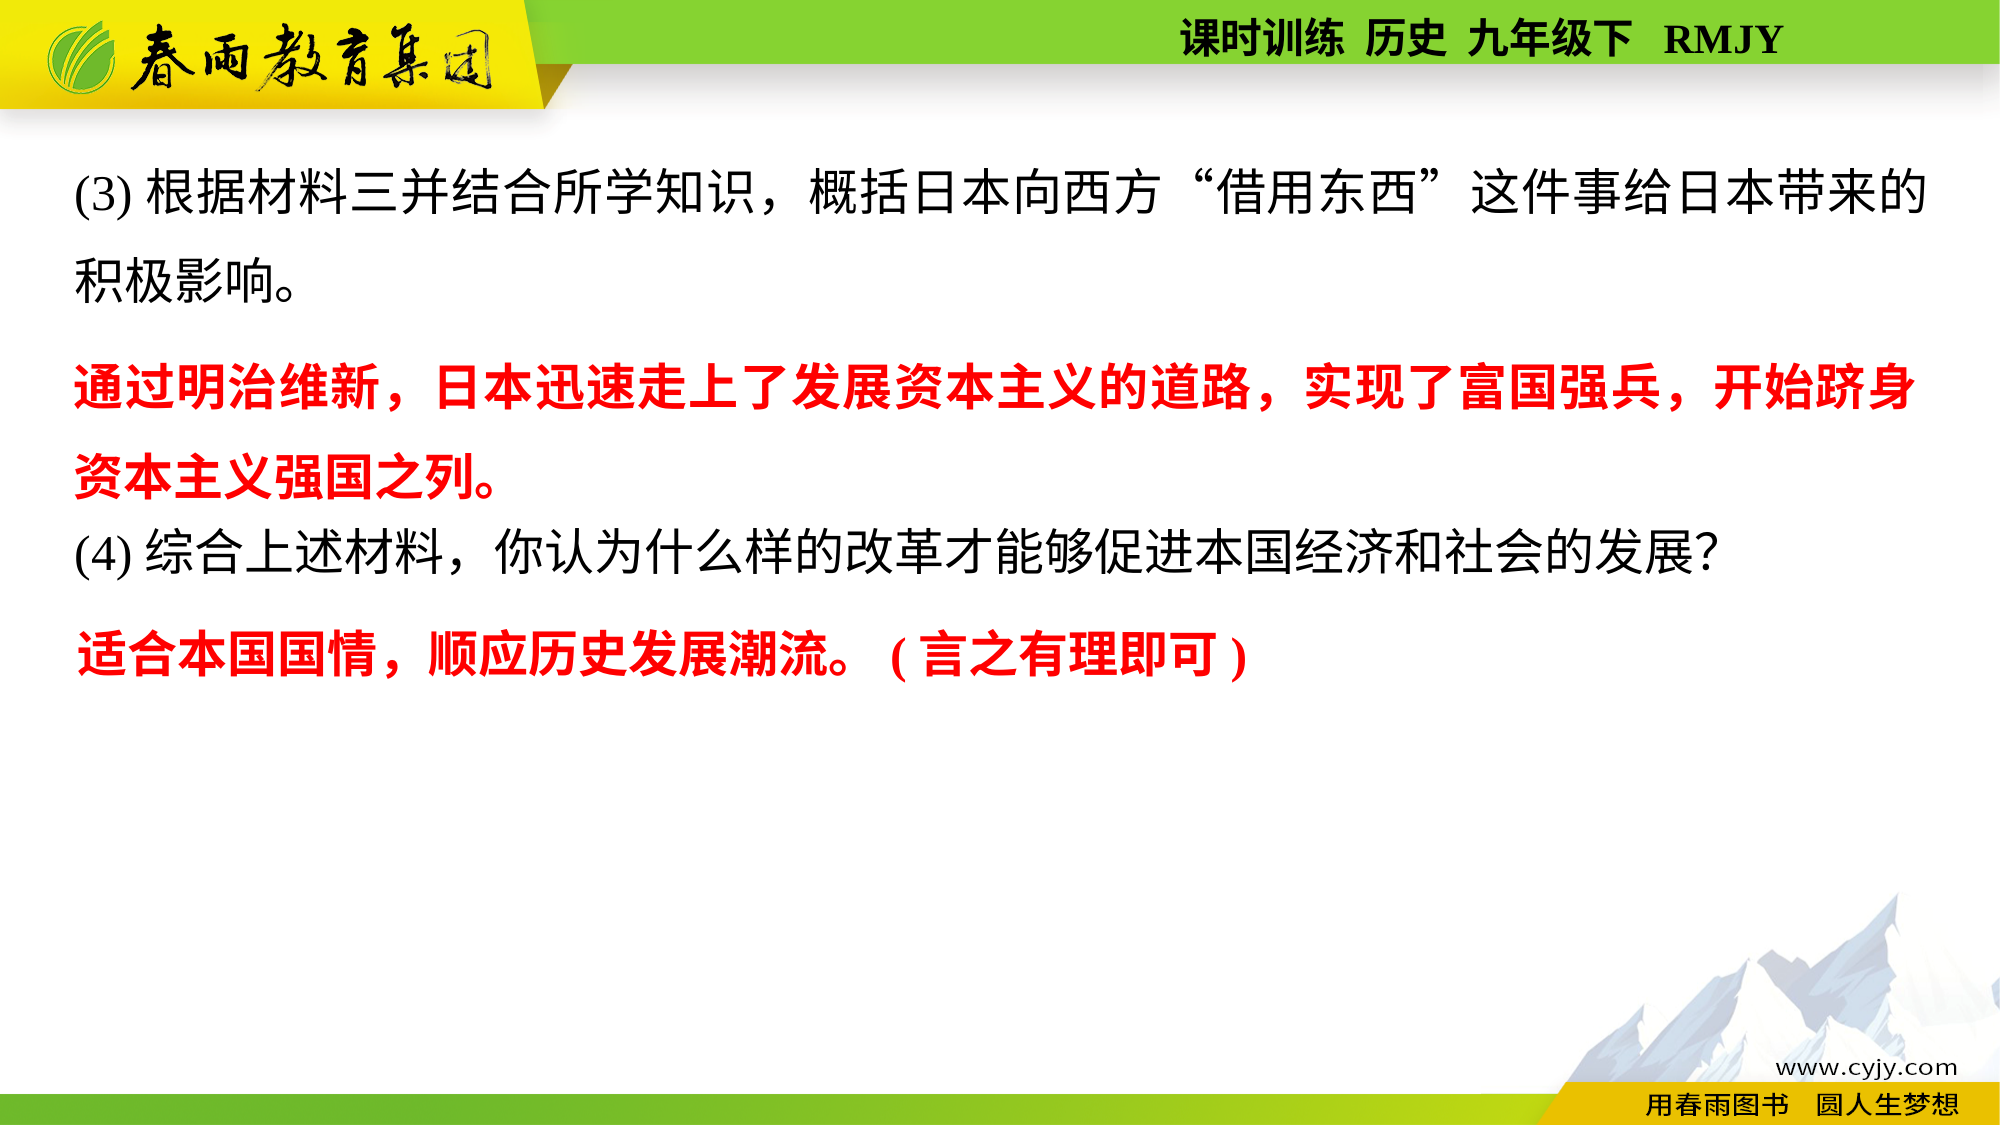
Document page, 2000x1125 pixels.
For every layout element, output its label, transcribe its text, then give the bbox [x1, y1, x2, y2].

text_box 通过明治维新，日本迅速走上了发展资本主义的道路，实现了富国强兵，开始跻身资本主义强国之列。 [59, 317, 1933, 513]
list (3)根据材料三并结合所学知识，概括日本向西方“借用东西”这件事给日本带来的积极影响。 (4)综合上述材料，你认为什么样的改革才能够促进本国经济和社会的发展？ [59, 122, 1944, 592]
picture [0, 0, 2000, 1125]
text_box 适合本国国情，顺应历史发展潮流。(言之有理即可) [63, 584, 1390, 690]
